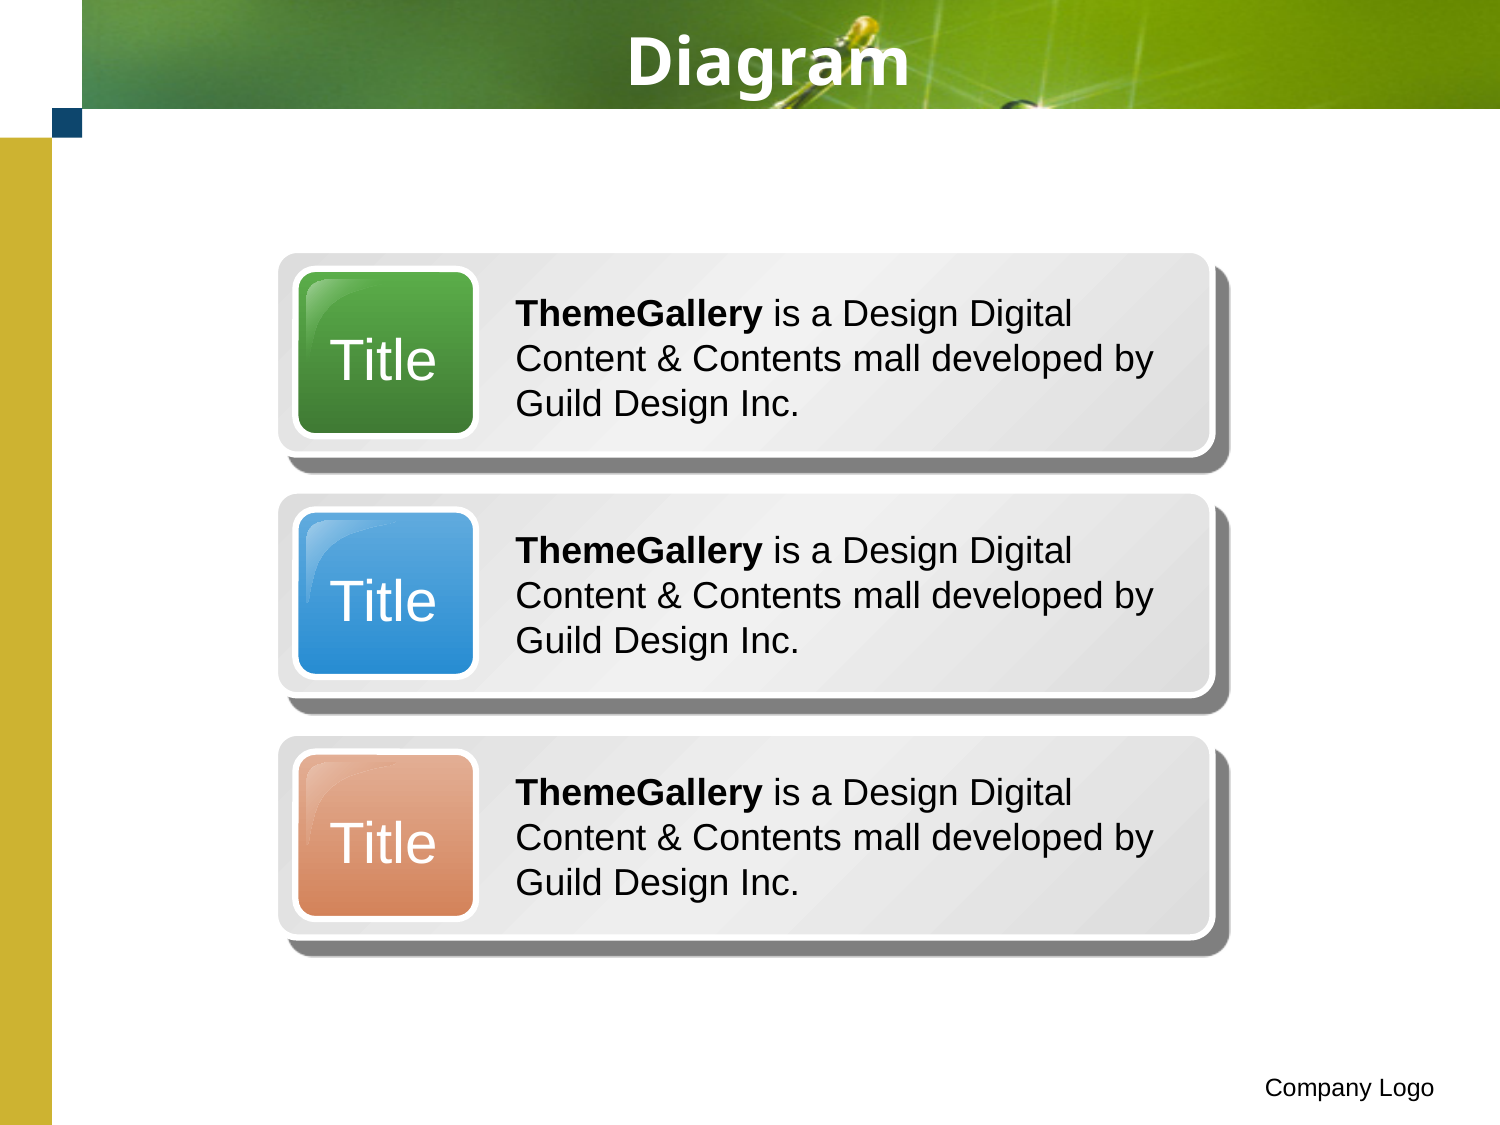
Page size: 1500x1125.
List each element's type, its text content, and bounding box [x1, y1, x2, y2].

picture [82, 0, 1500, 109]
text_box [274, 249, 1213, 938]
footer Company Logo [975, 1064, 1450, 1113]
title Diagram [87, 12, 1450, 105]
